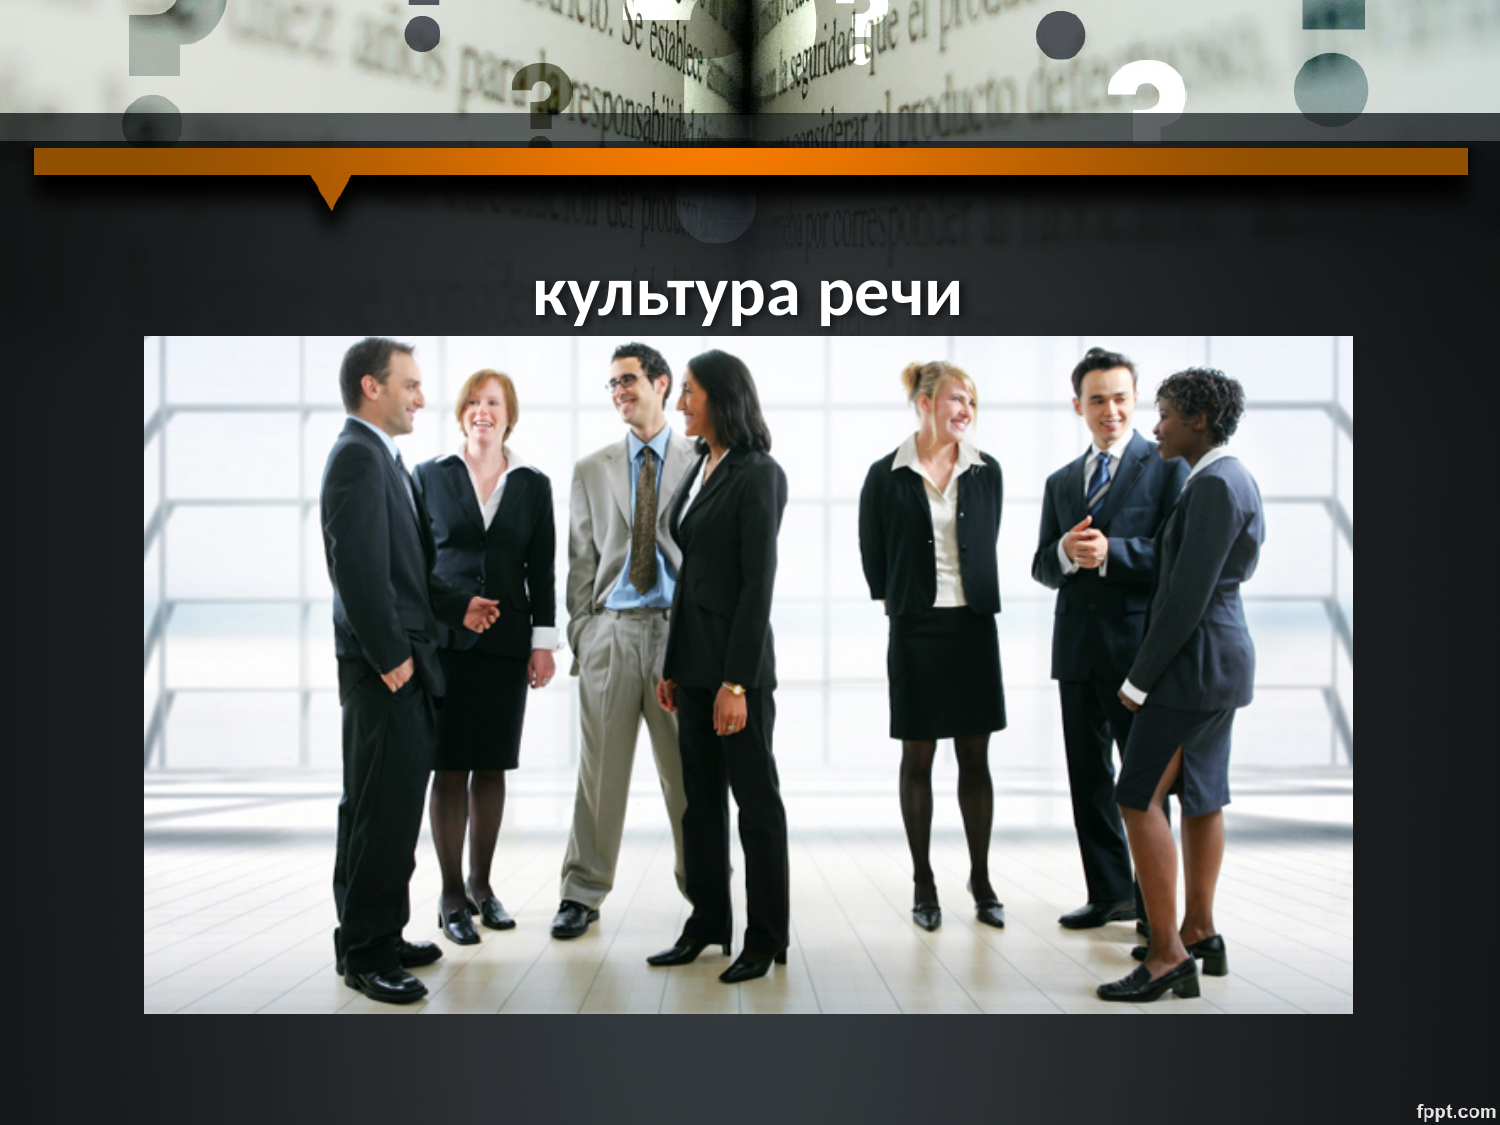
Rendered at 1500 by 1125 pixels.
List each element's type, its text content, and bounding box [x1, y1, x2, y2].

picture [0, 0, 1500, 1125]
title культура речи [73, 236, 1424, 338]
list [143, 336, 1354, 1014]
